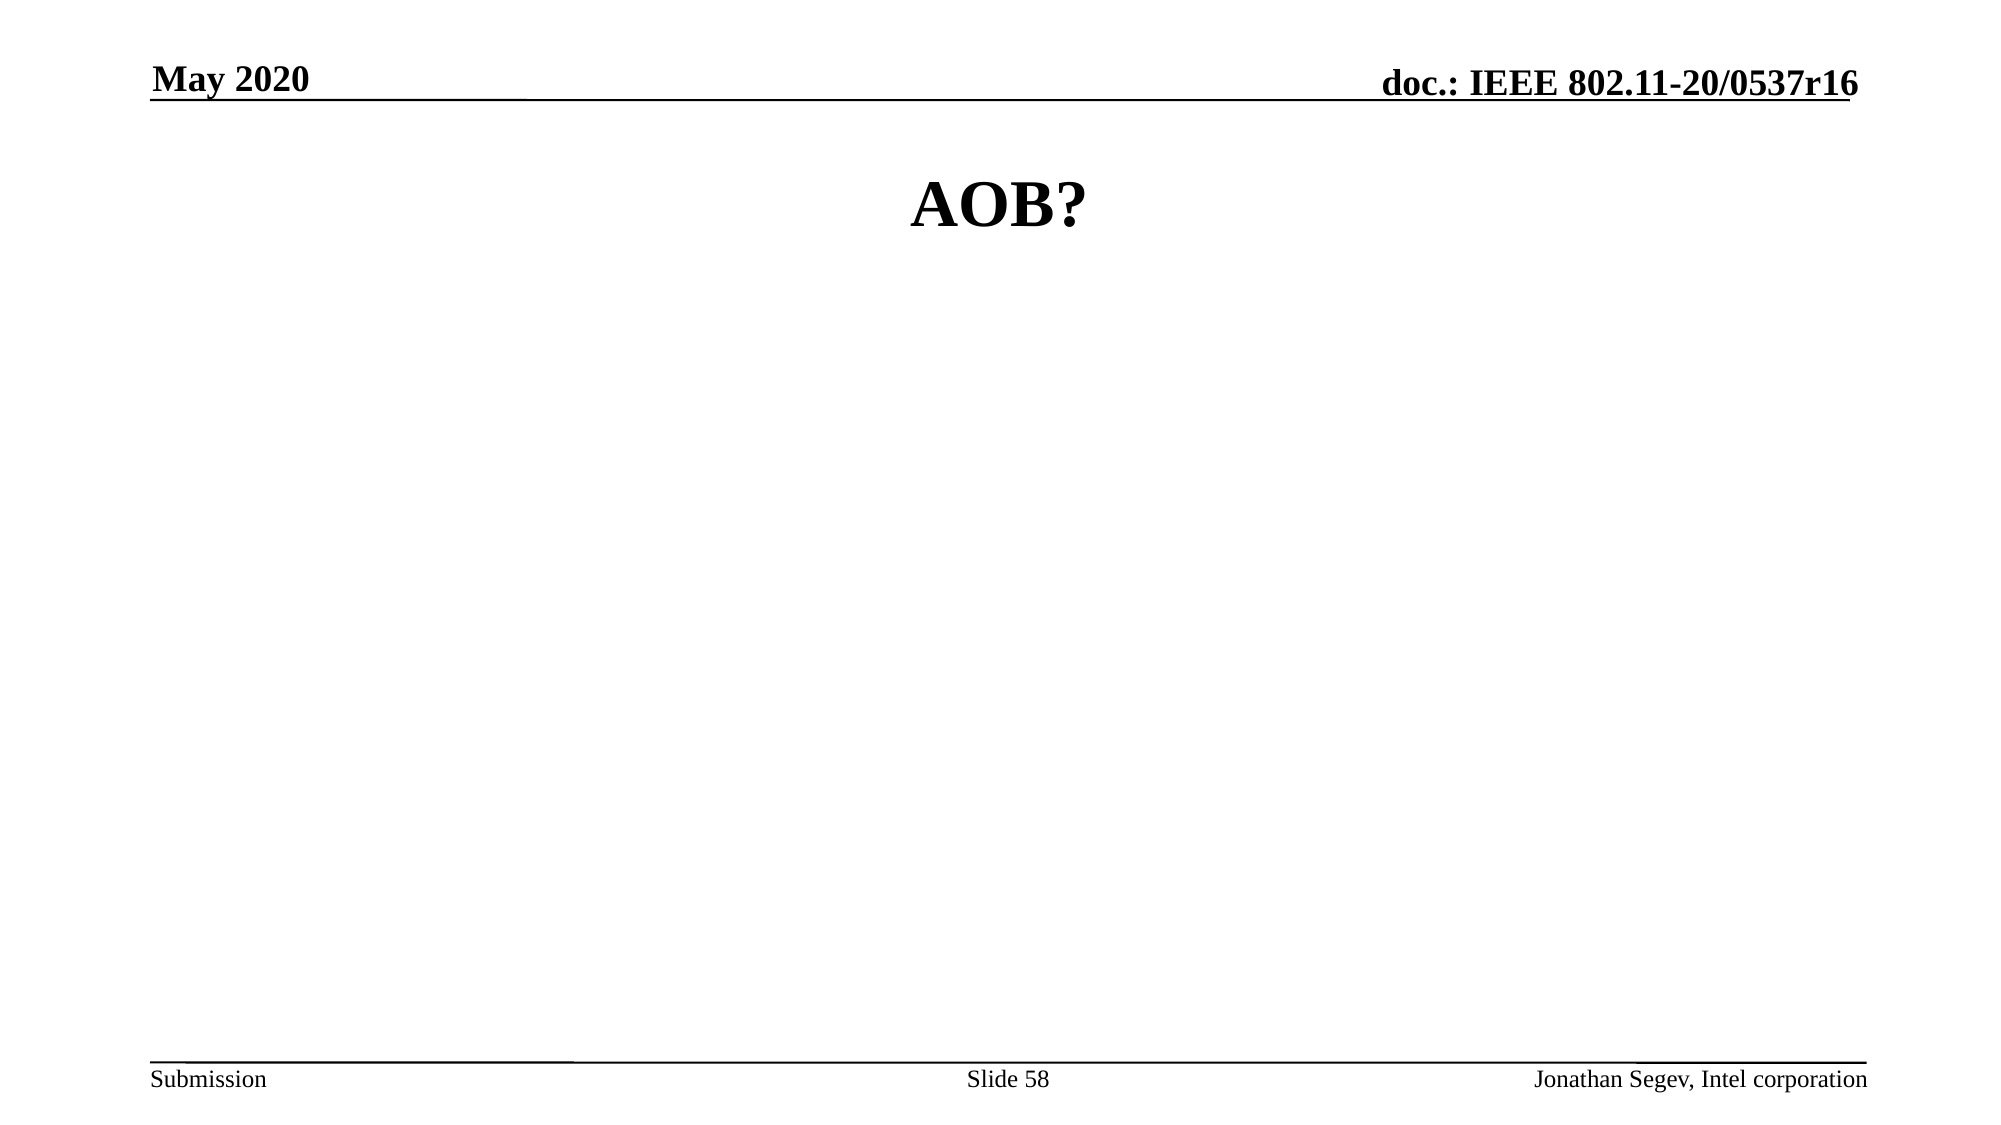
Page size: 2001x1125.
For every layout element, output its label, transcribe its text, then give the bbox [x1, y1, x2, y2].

title AOB? [149, 112, 1850, 288]
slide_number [152, 54, 563, 100]
slide_number Slide 58 [950, 1061, 1067, 1123]
footer Jonathan Segev, Intel corporation [1171, 1061, 1869, 1093]
